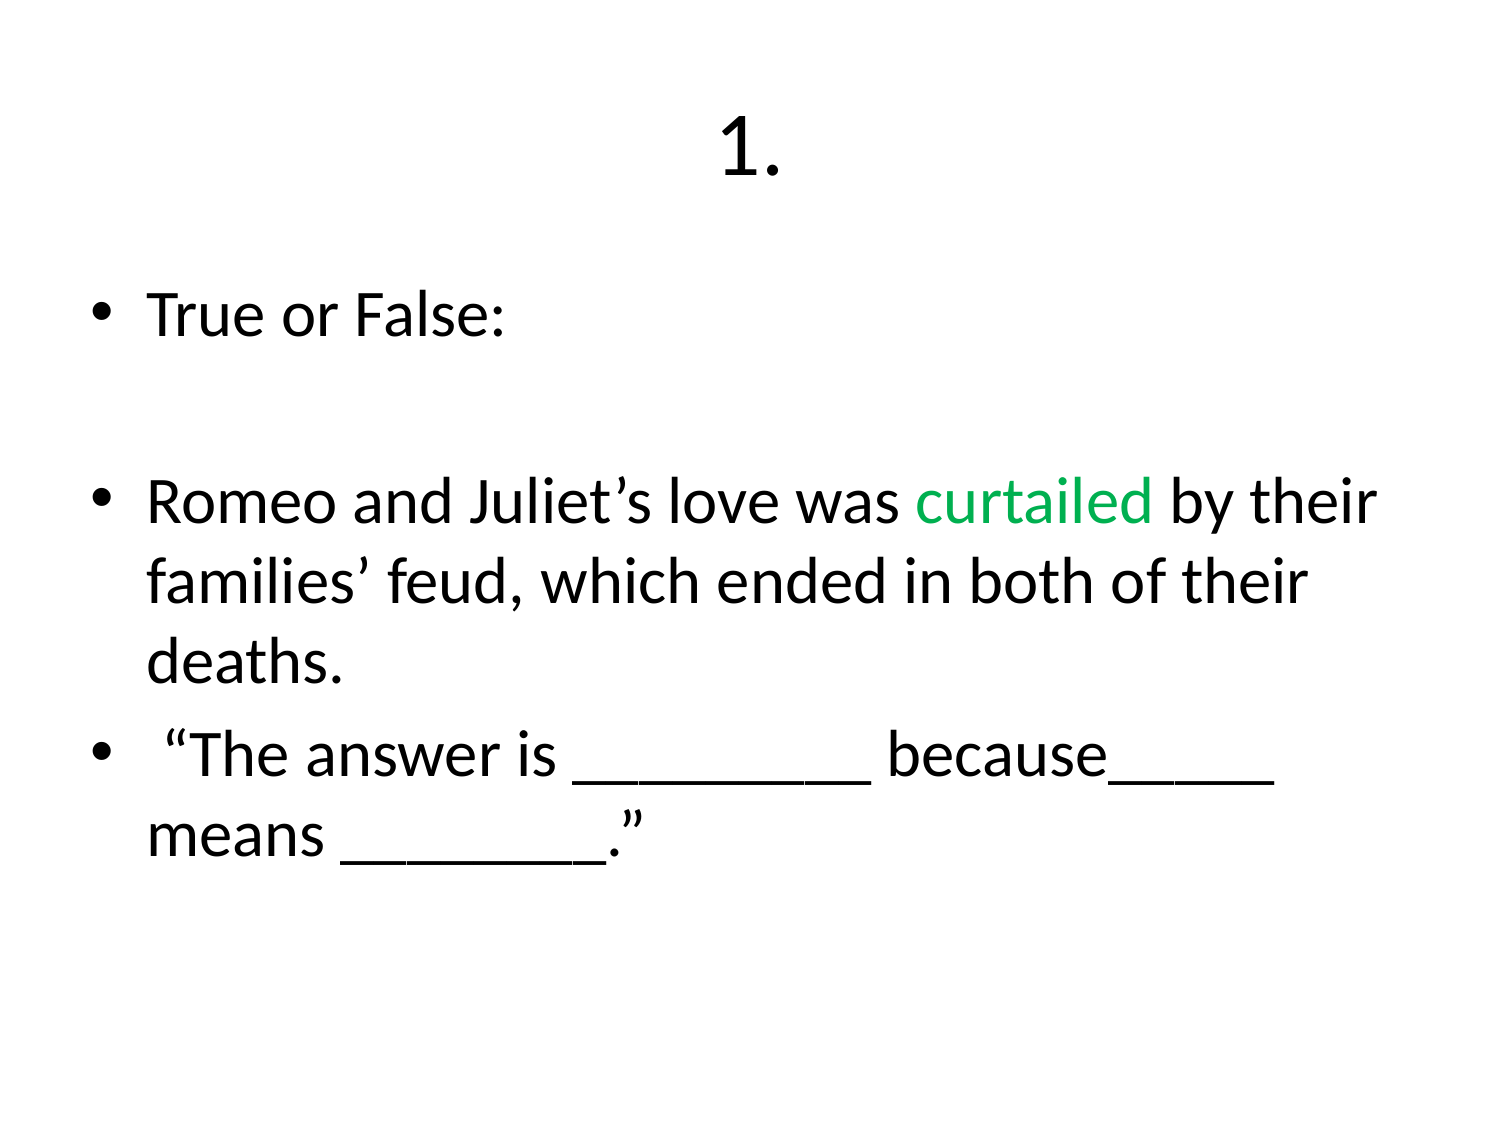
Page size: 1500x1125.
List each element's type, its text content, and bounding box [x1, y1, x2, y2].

list True or False: Romeo and Juliet’s love was curtailed by their families’ feud, which ended in both of their deaths. “The answer is _________ because_____ means ________.” [75, 262, 1425, 1005]
title 1. [75, 45, 1425, 233]
